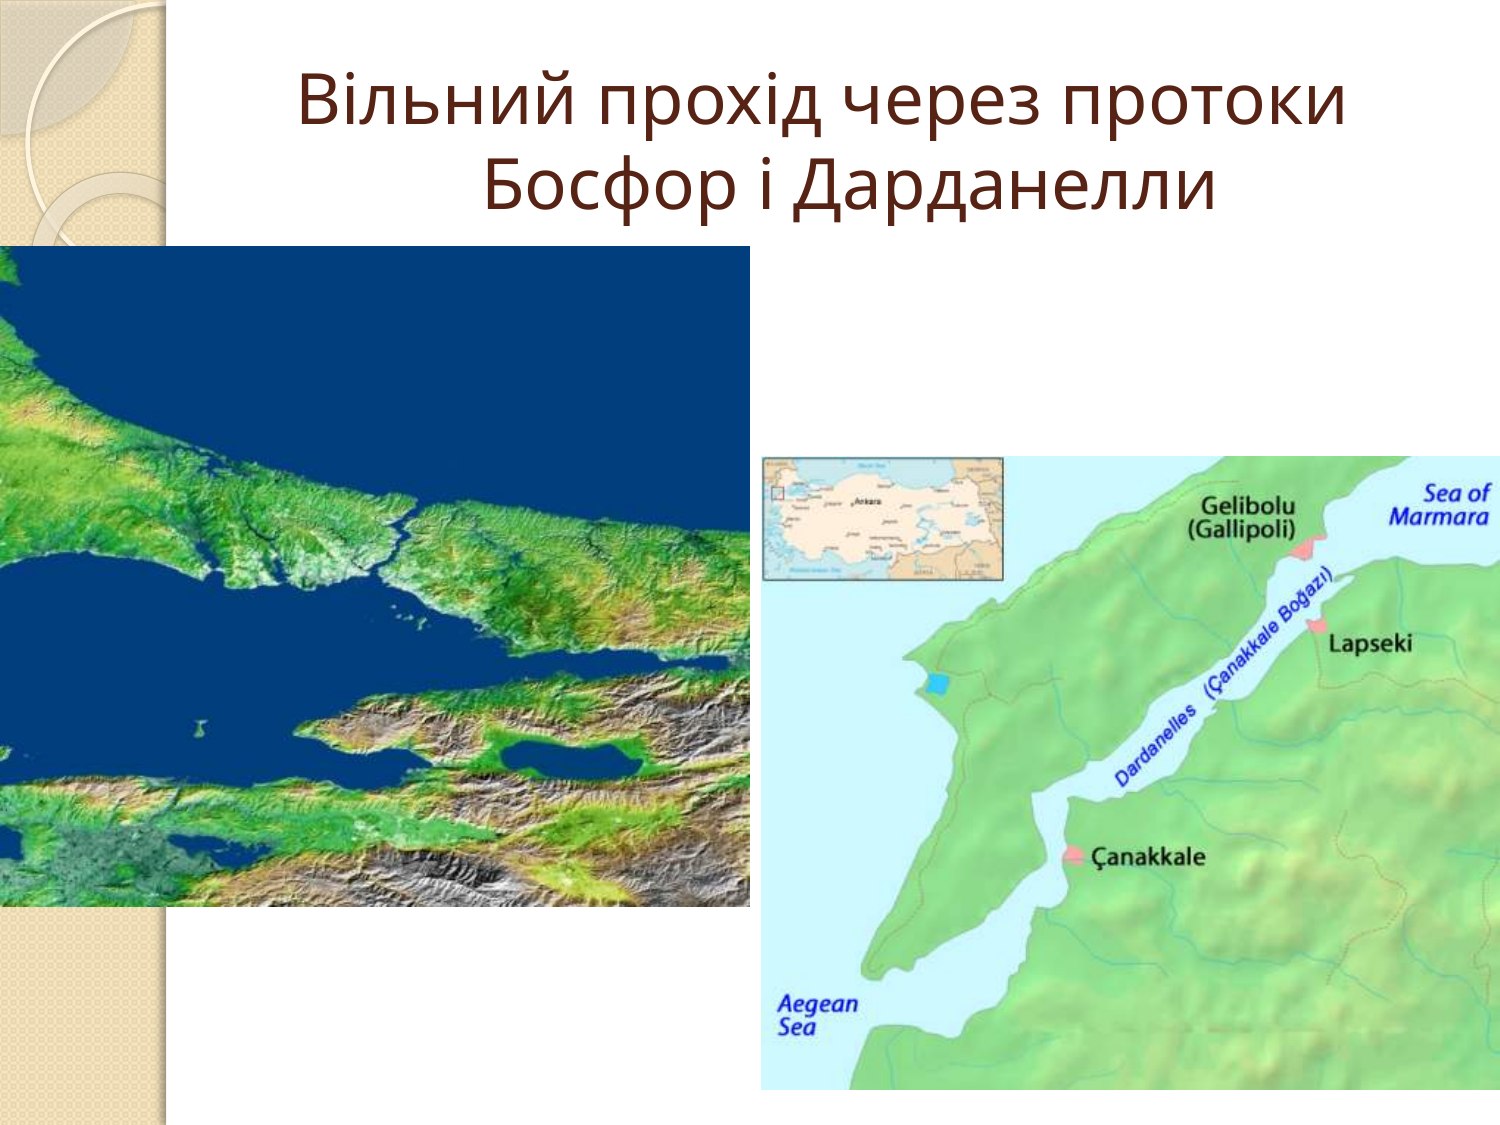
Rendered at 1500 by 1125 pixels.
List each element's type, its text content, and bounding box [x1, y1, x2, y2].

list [0, 245, 751, 908]
picture [761, 456, 1500, 1091]
title Вільний прохід через протоки Босфор і Дарданелли [235, 45, 1466, 233]
